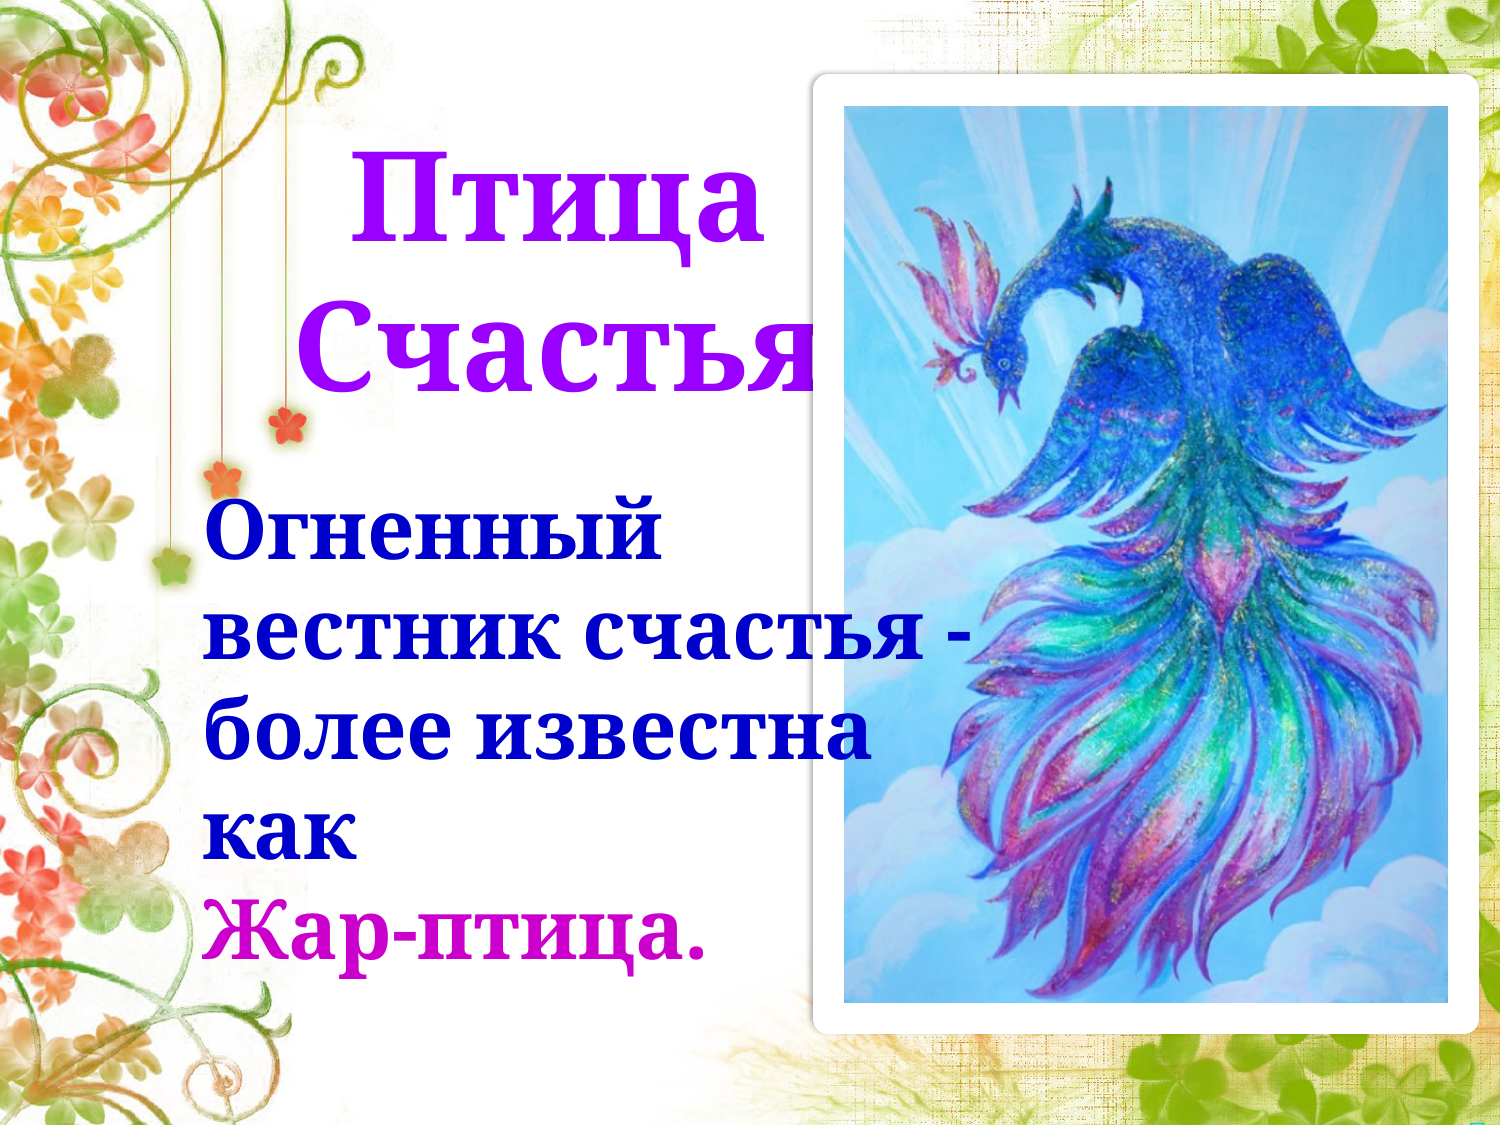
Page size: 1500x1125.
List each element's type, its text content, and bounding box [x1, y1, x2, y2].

title Птица Счастья [198, 46, 919, 468]
text_box Огненный вестник счастья - более известна как Жар-птица. [187, 468, 838, 984]
picture [0, 0, 1500, 1125]
